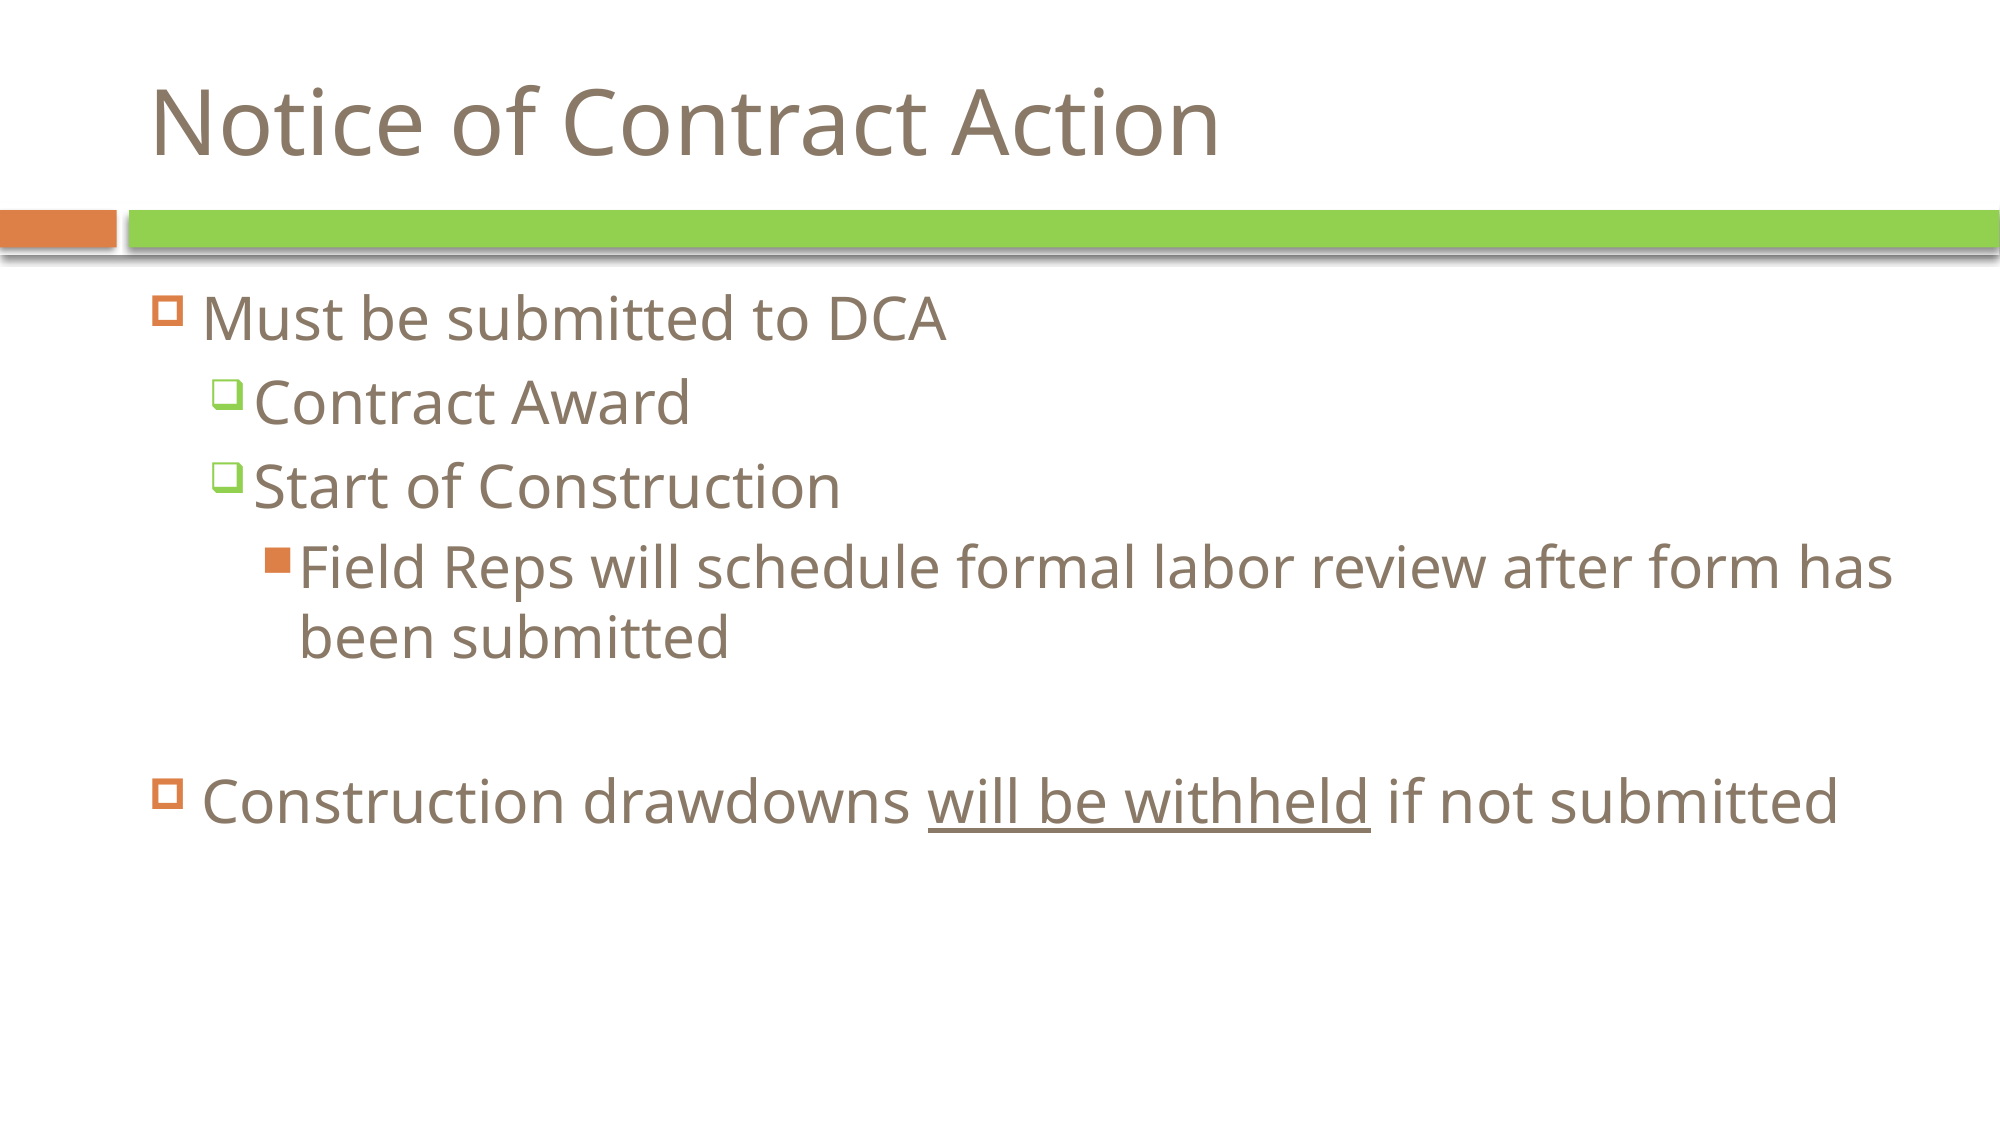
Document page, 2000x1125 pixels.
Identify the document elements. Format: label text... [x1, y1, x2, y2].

title Notice of Contract Action [133, 37, 1917, 200]
list Must be submitted to DCA Contract Award Start of Construction Field Reps will schedule formal labor review after form has been submitted Construction drawdowns will be withheld if not submitted [133, 262, 1917, 1000]
